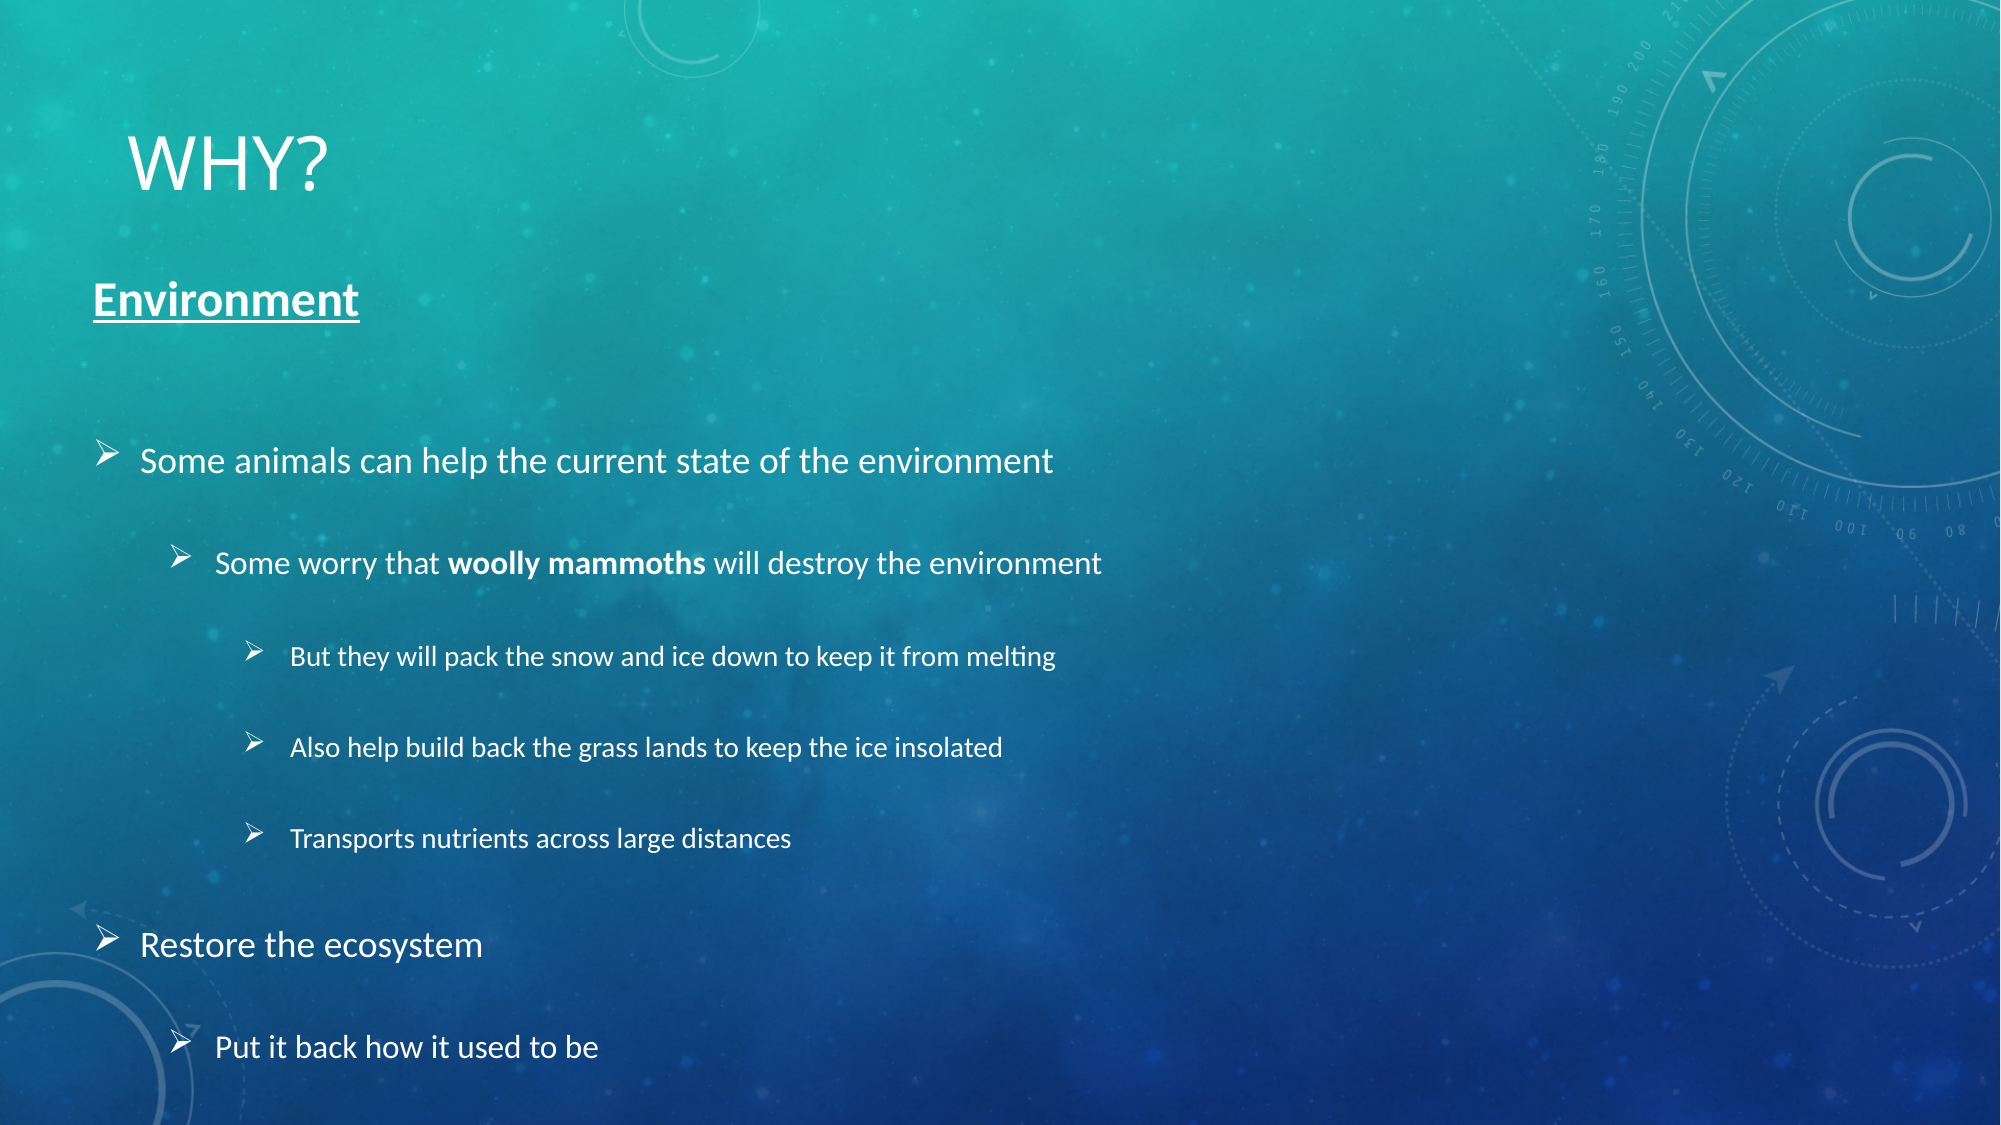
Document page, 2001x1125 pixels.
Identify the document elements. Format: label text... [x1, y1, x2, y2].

list Environment Some animals can help the current state of the environment Some worry that woolly mammoths will destroy the environment But they will pack the snow and ice down to keep it from melting Also help build back the grass lands to keep the ice insolated Transports nutrients across large distances Restore the ecosystem Put it back how it used to be [78, 206, 1890, 1125]
title WHY? [112, 41, 1775, 206]
picture [0, 0, 2001, 1125]
